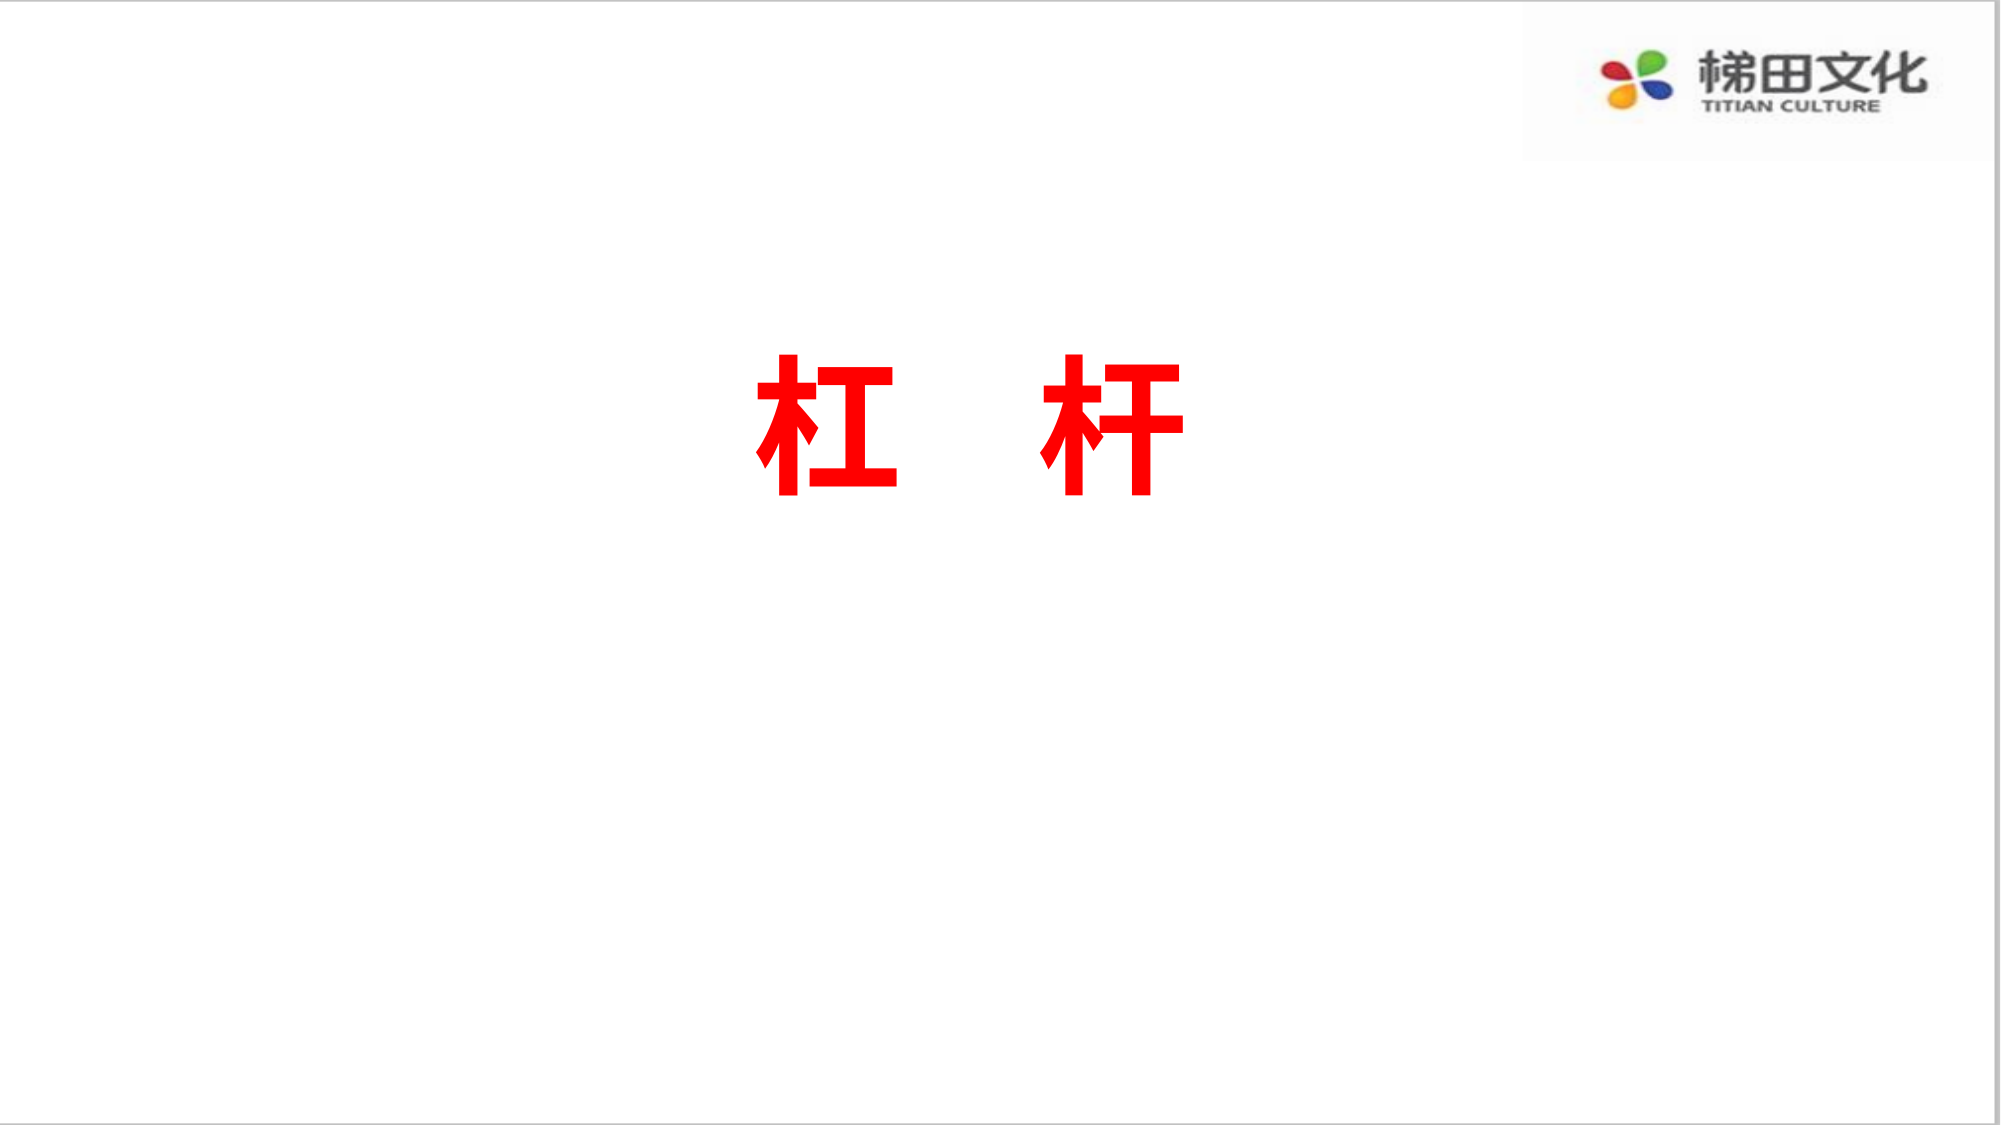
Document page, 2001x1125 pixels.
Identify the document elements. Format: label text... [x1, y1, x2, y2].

text_box 杠 杆 [737, 324, 1787, 520]
picture [0, 0, 2001, 1125]
